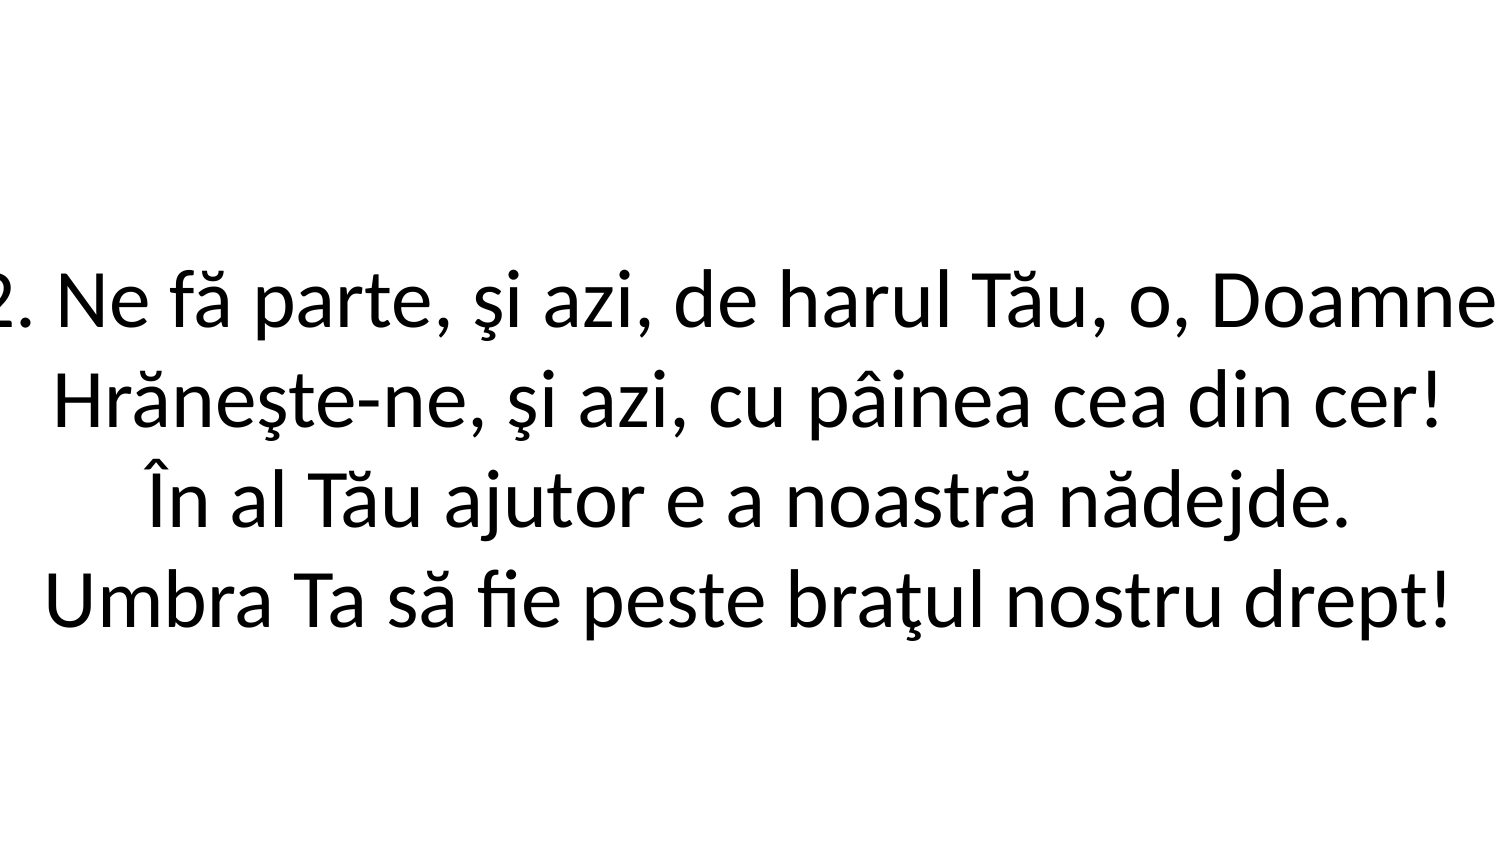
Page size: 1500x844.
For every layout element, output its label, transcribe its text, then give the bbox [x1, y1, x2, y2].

text_box 2. Ne fă parte, şi azi, de harul Tău, o, Doamne! Hrăneşte-ne, şi azi, cu pâinea cea din cer! În al Tău ajutor e a noastră nădejde. Umbra Ta să fie peste braţul nostru drept! [0, 192, 1500, 652]
